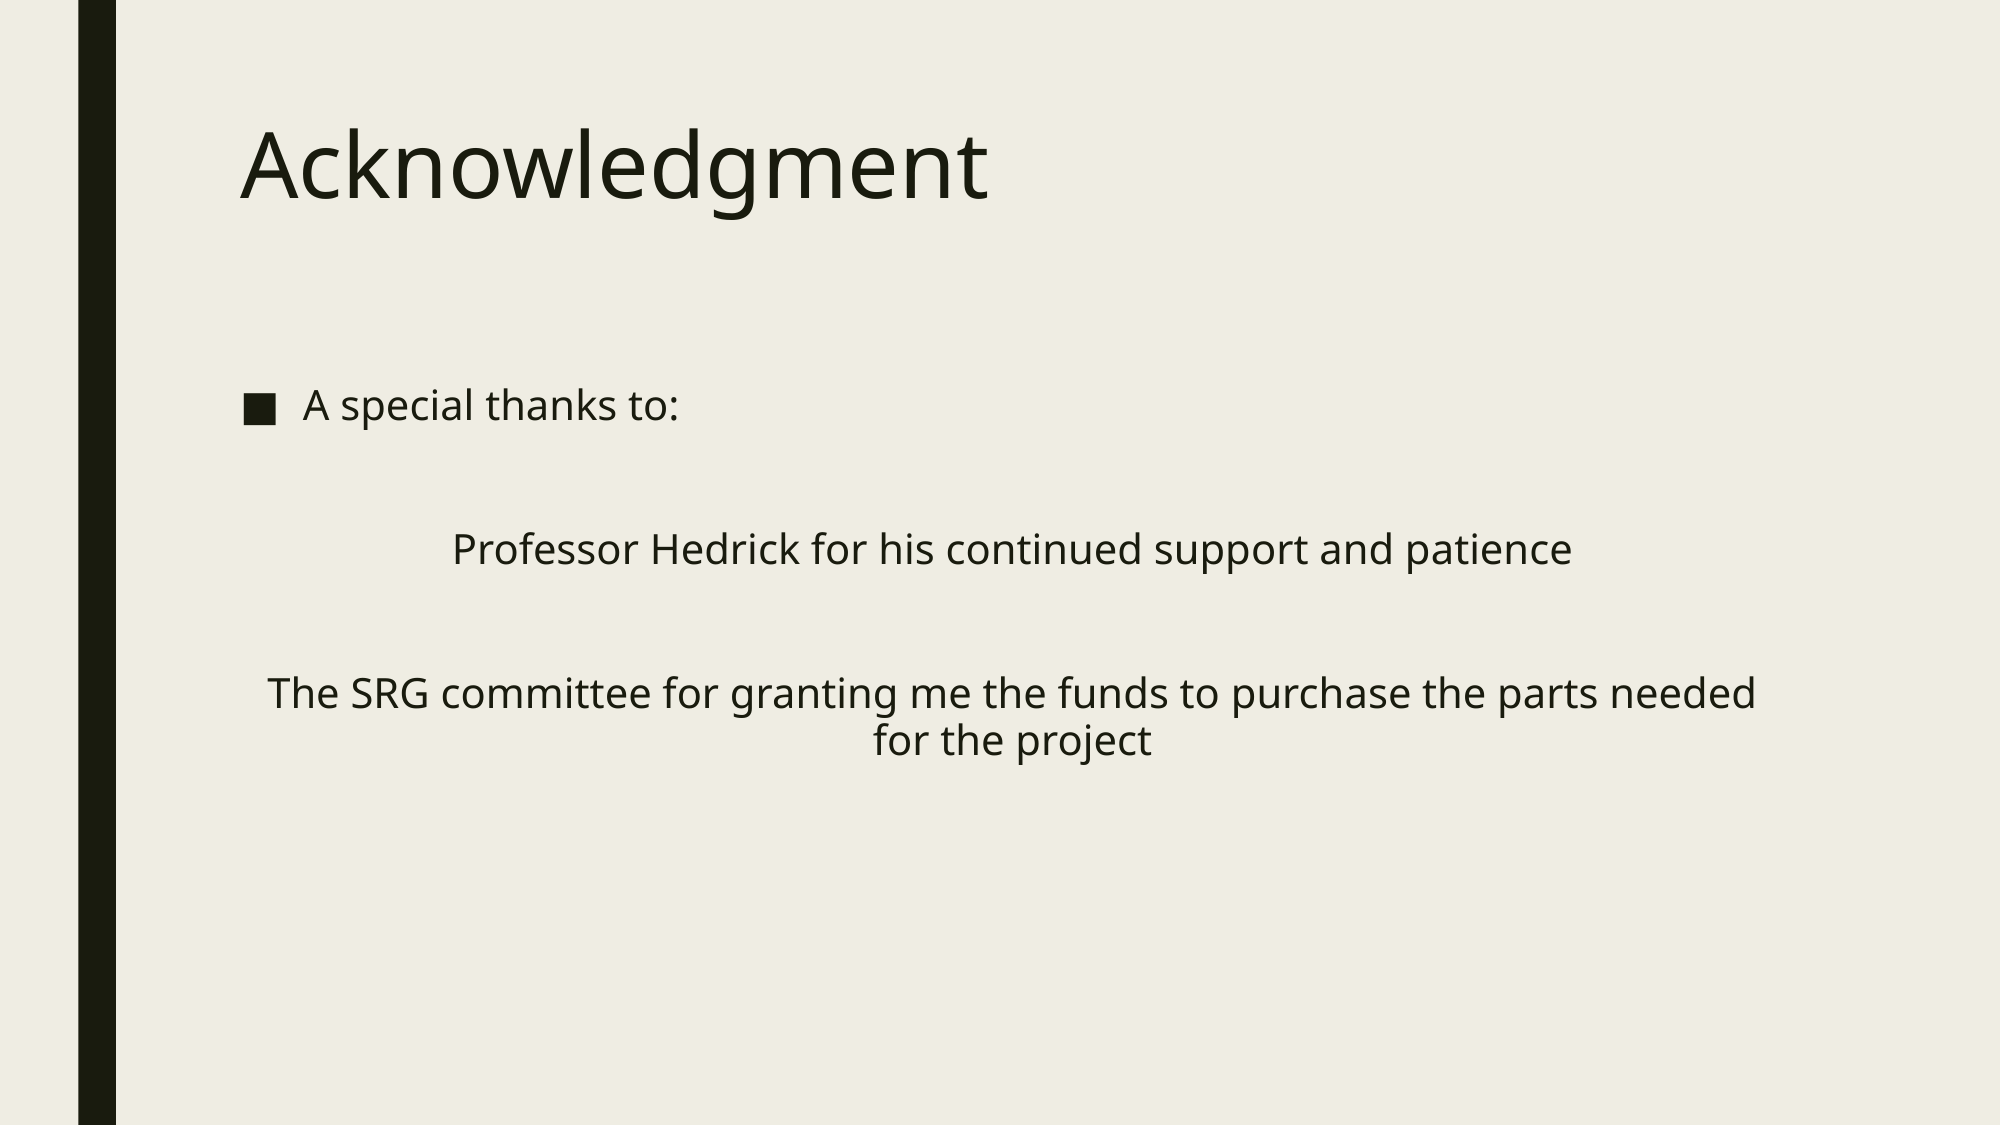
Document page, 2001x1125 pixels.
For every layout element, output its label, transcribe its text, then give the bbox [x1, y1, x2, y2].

title Acknowledgment [225, 112, 1800, 357]
list A special thanks to: Professor Hedrick for his continued support and patience The SRG committee for granting me the funds to purchase the parts needed for the project [225, 375, 1800, 963]
